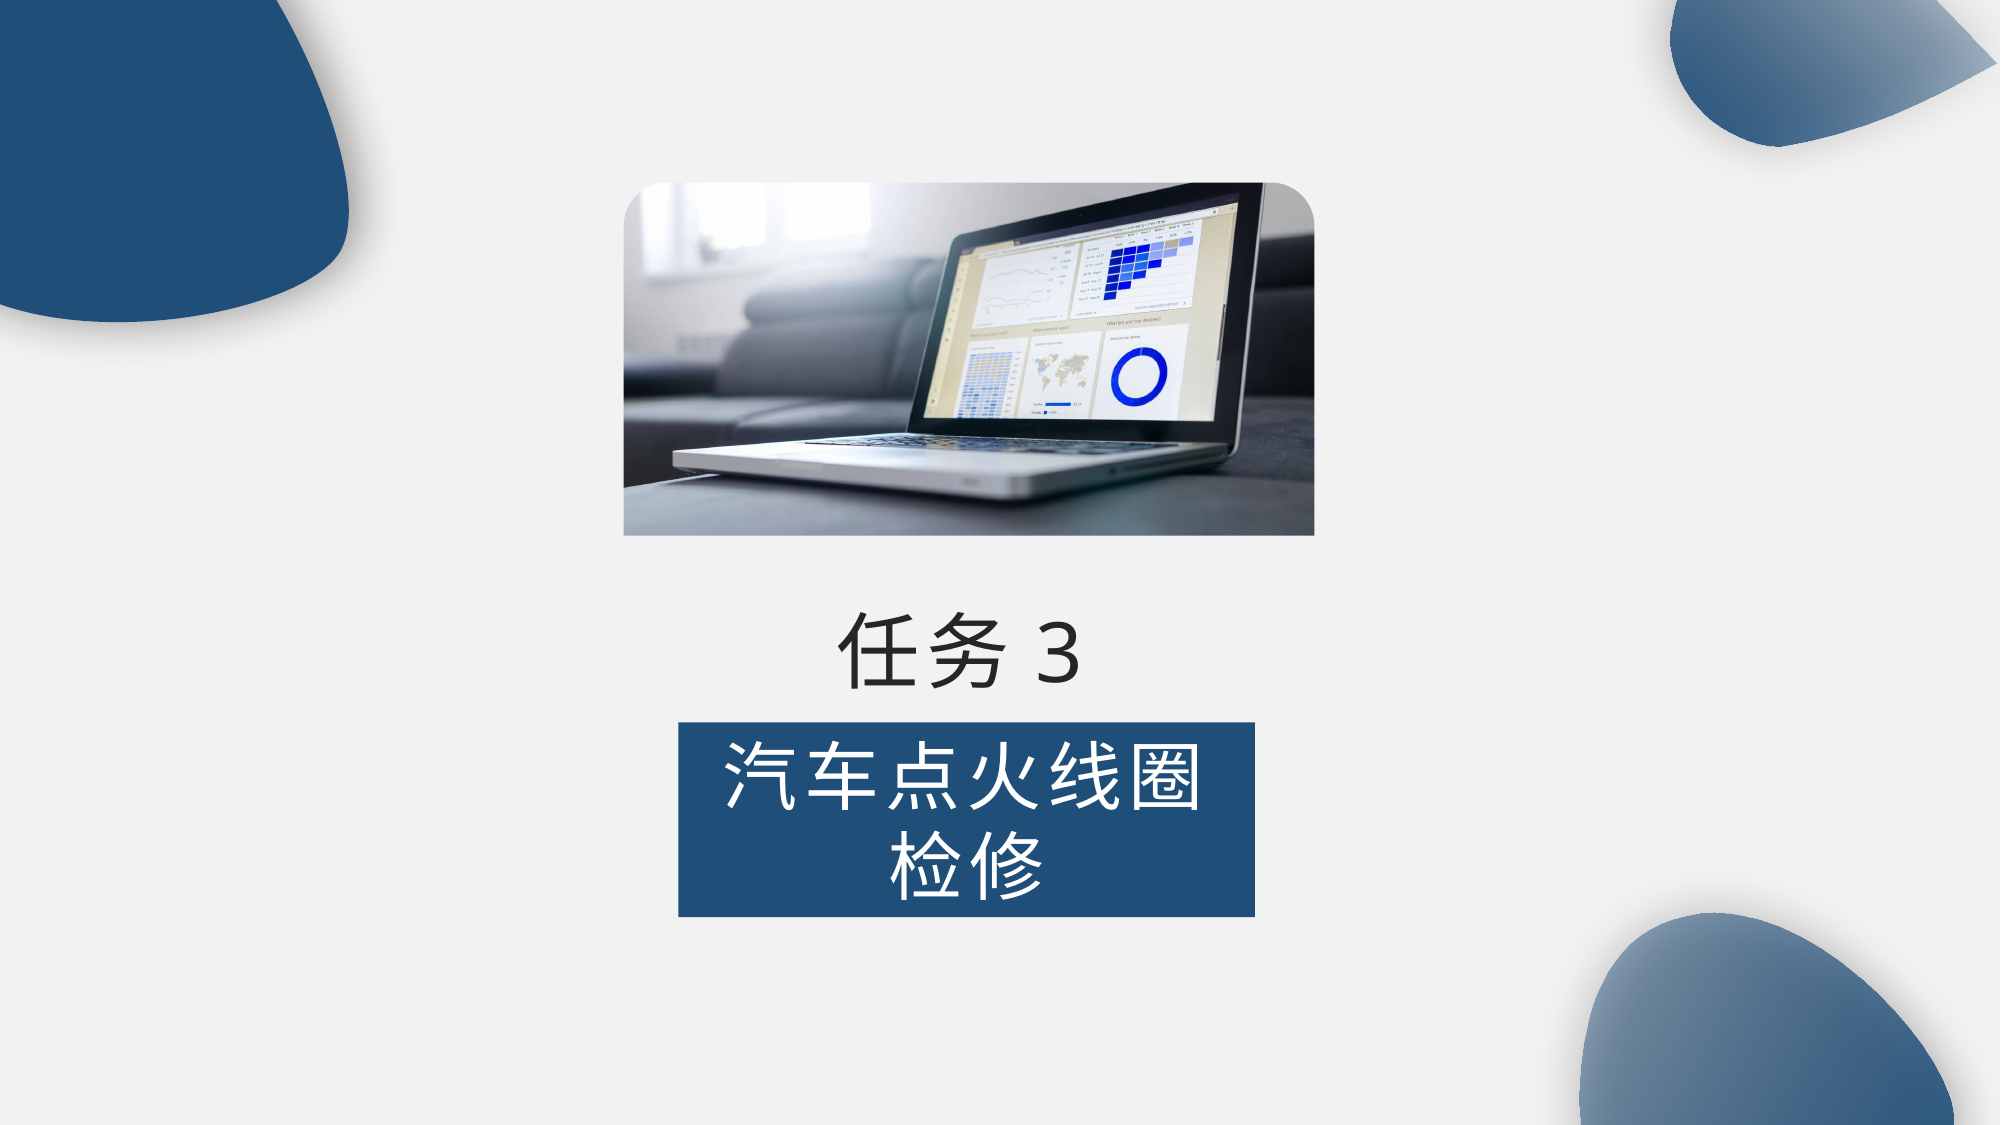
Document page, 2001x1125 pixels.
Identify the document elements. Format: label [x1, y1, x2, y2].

text_box [1578, 911, 1955, 1125]
text_box [623, 182, 1315, 920]
text_box [1669, 0, 1999, 148]
text_box [0, 0, 350, 324]
